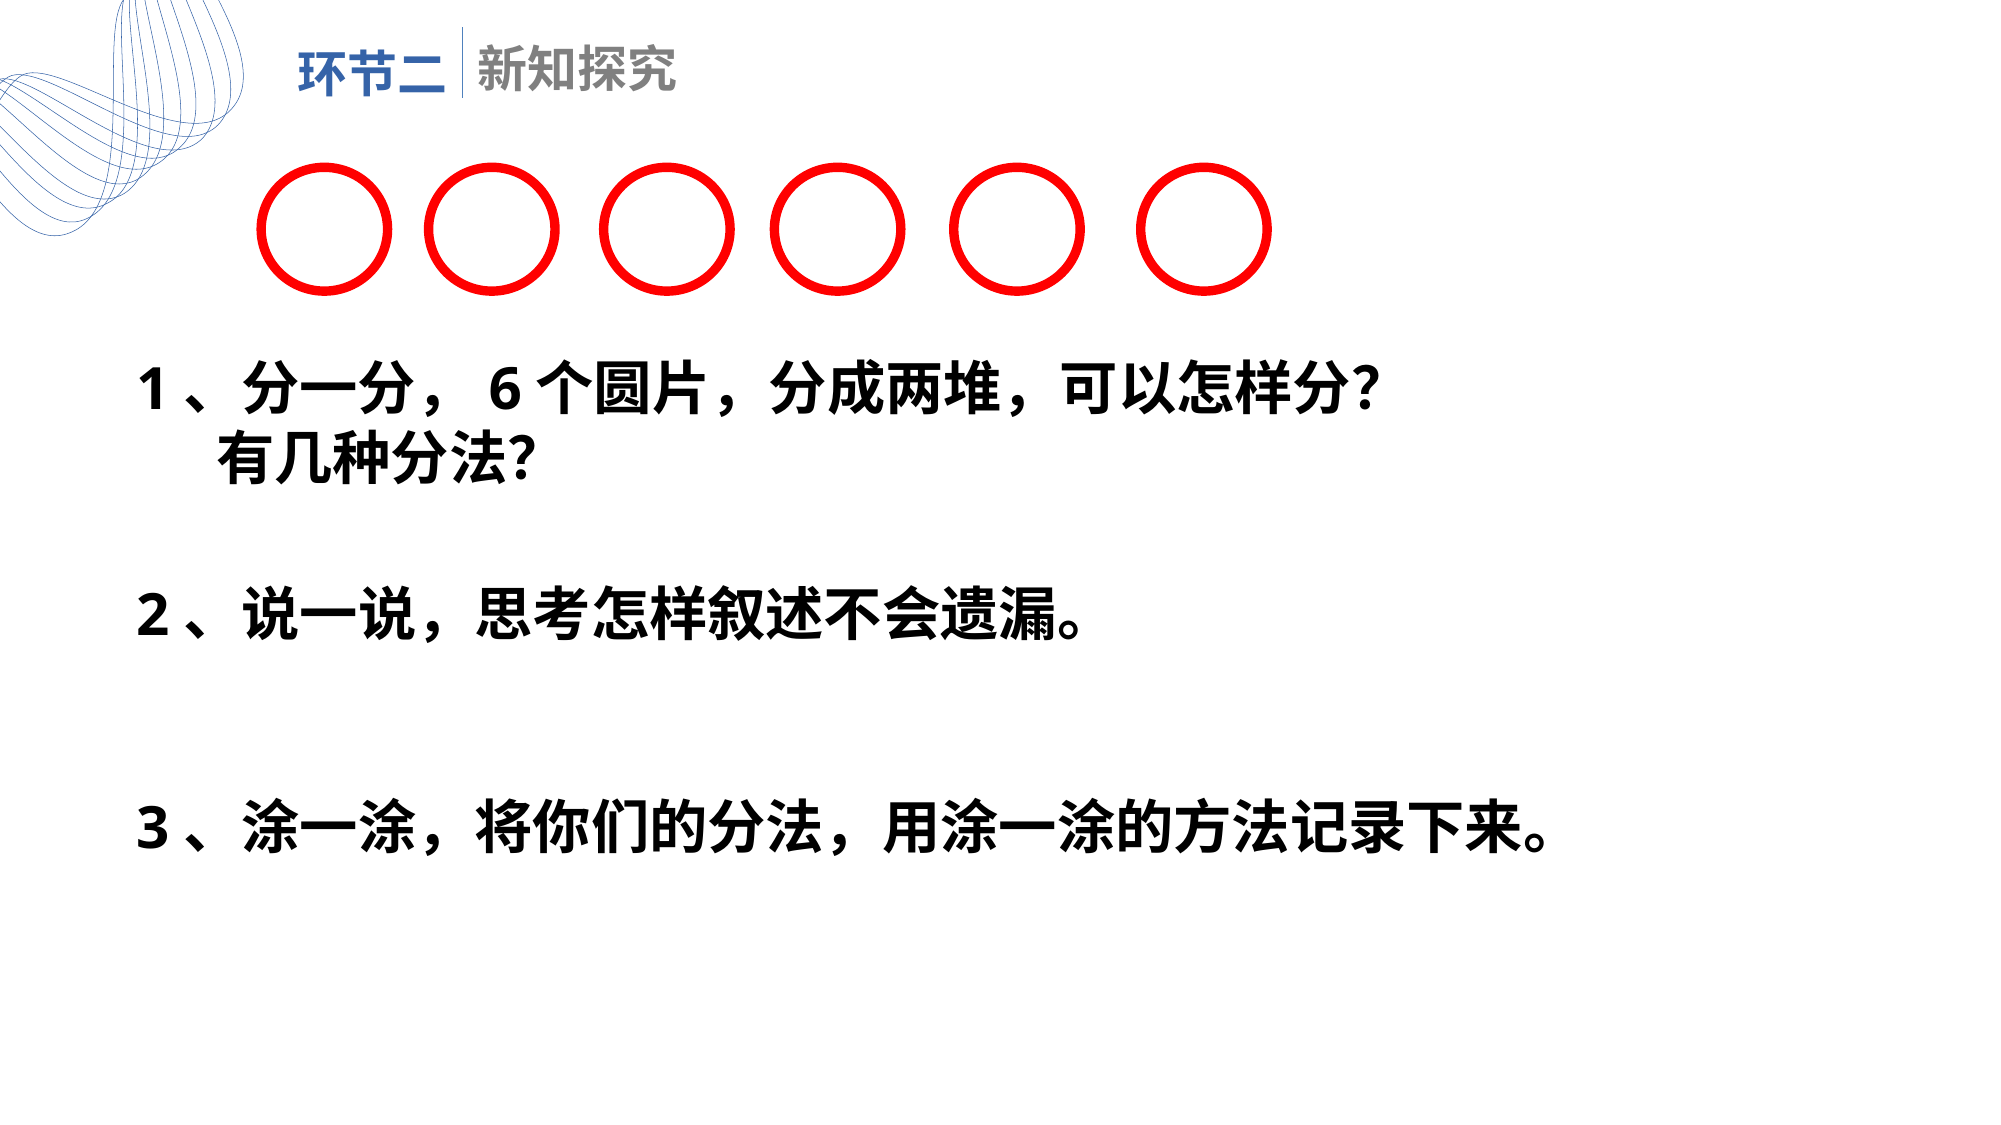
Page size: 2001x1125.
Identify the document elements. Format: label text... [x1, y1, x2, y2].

text_box 2、说一说，思考怎样叙述不会遗漏。 [121, 569, 1314, 655]
text_box [602, 166, 732, 293]
text_box [1139, 166, 1269, 293]
text_box [427, 166, 557, 293]
text_box 1、分一分，6个圆片，分成两堆，可以怎样分？ 有几种分法？ [121, 343, 1516, 569]
text_box [260, 166, 389, 293]
text_box 3、涂一涂，将你们的分法，用涂一涂的方法记录下来。 [121, 782, 1554, 868]
text_box [952, 166, 1082, 293]
text_box [773, 166, 902, 293]
